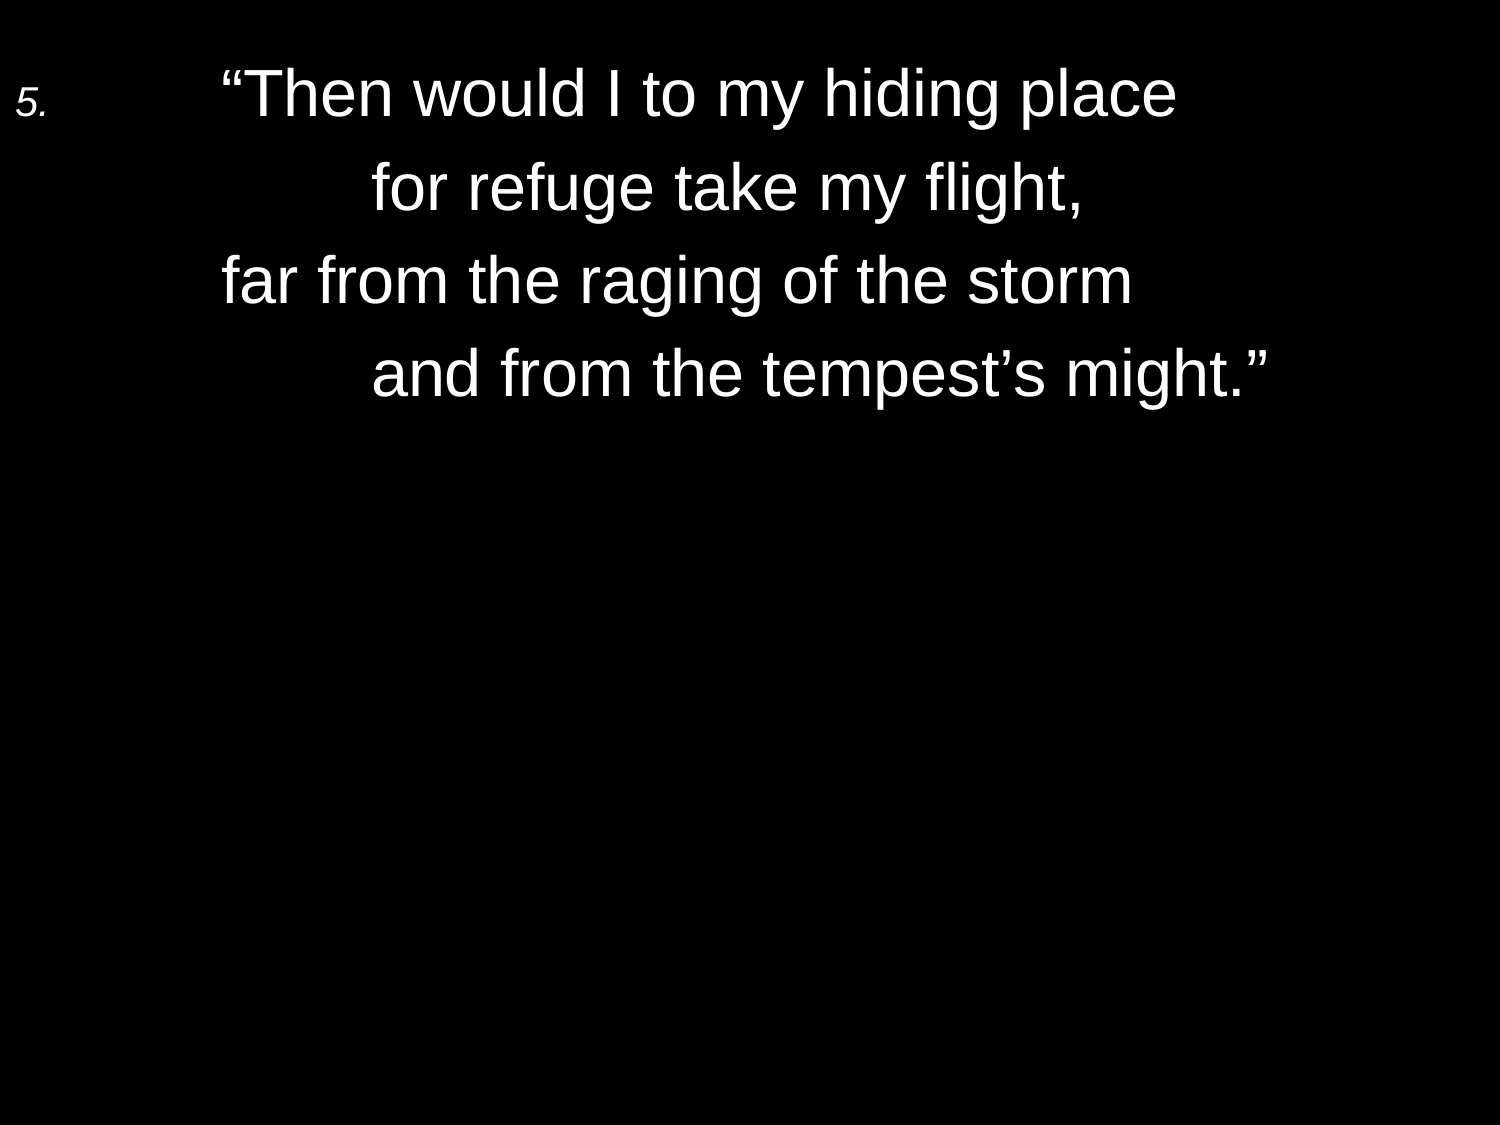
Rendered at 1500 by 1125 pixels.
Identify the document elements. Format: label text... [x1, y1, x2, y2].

list 5. “Then would I to my hiding place for refuge take my flight, far from the raging of the storm and from the tempest’s might.” [0, 42, 1500, 1047]
